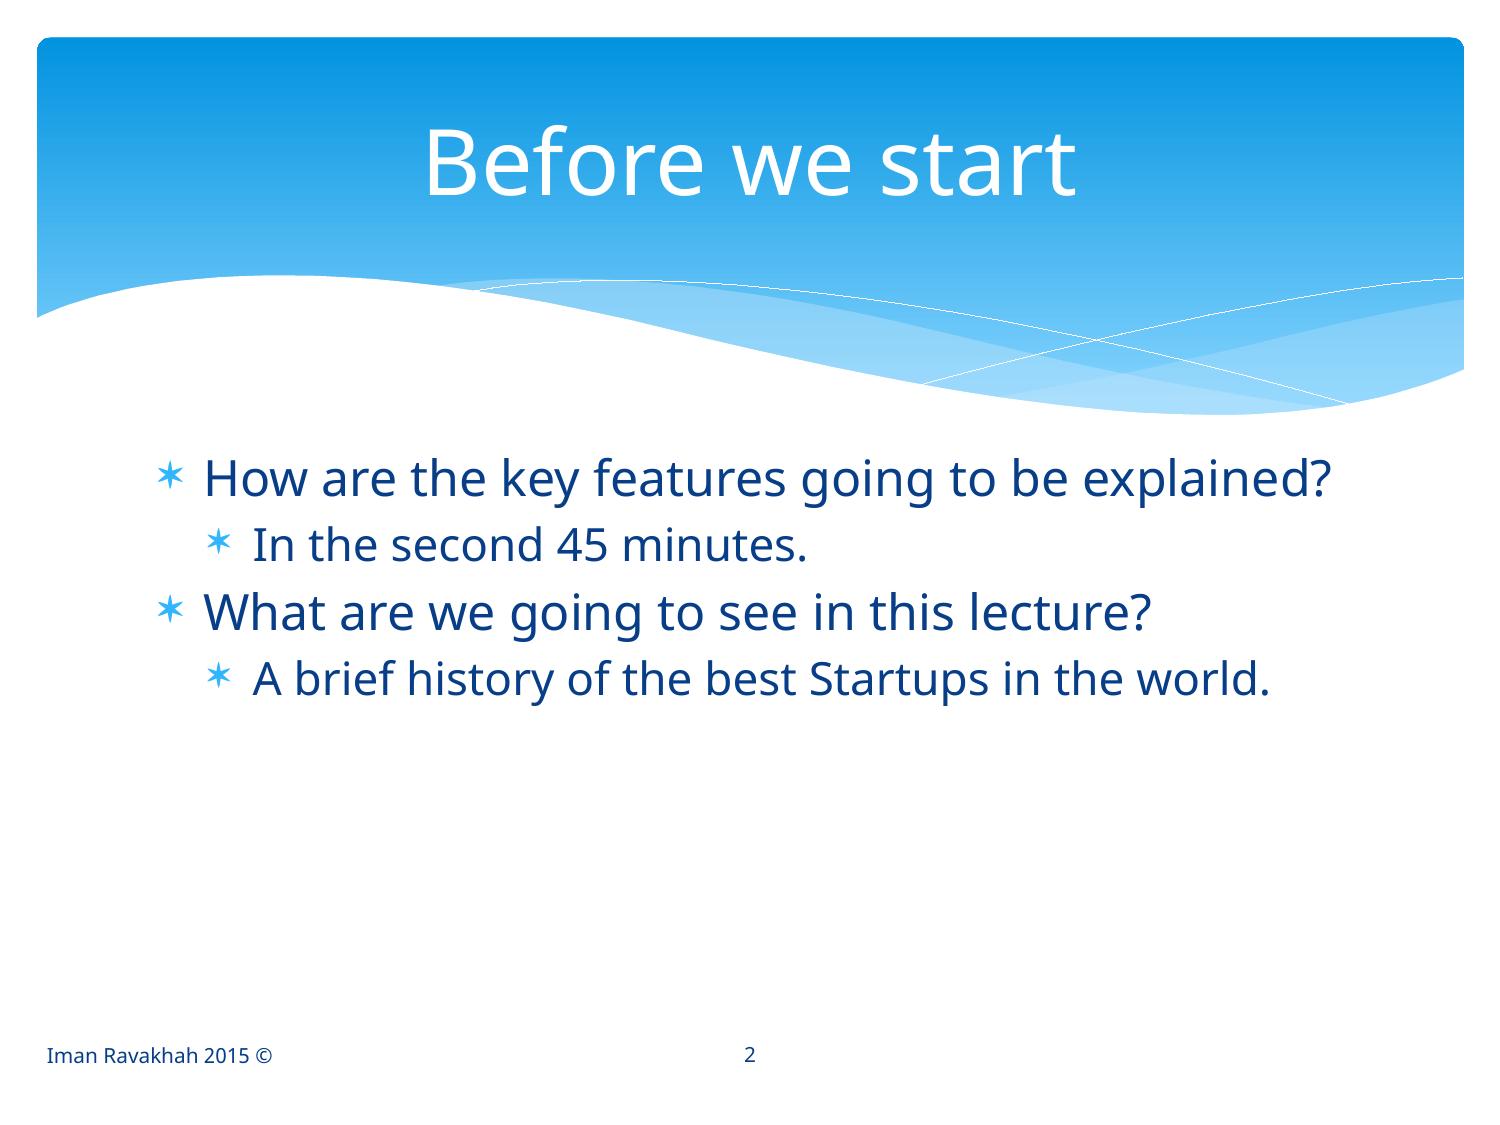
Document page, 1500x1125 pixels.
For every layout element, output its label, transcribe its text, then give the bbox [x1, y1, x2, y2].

list How are the key features going to be explained? In the second 45 minutes. What are we going to see in this lecture? A brief history of the best Startups in the world. [143, 438, 1359, 1005]
footer © 2015 Iman Ravakhah [31, 1025, 653, 1086]
slide_number 2 [654, 1025, 846, 1086]
title Before we start [75, 55, 1425, 261]
